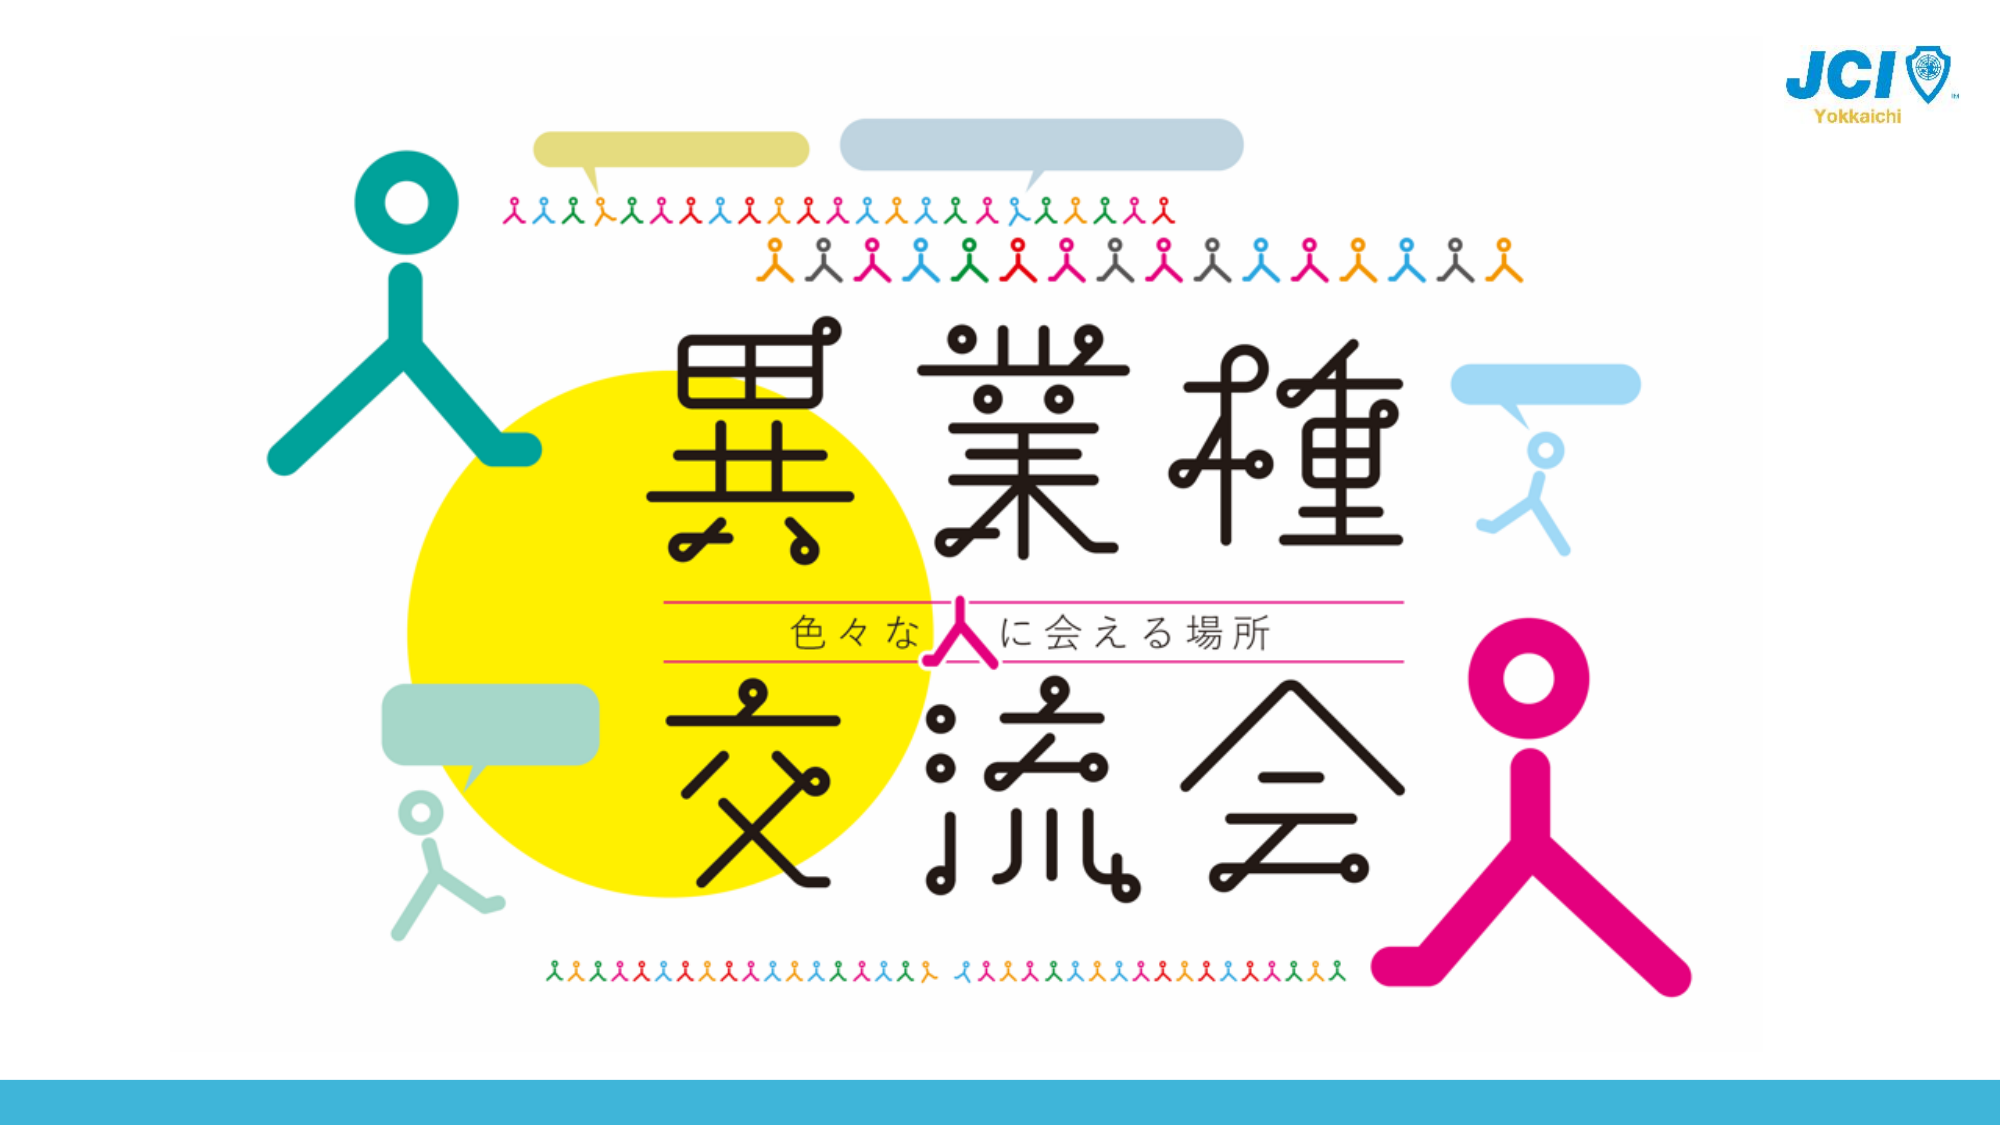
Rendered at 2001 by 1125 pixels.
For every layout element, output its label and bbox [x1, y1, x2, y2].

picture [169, 36, 1763, 1052]
picture [1784, 45, 1961, 124]
